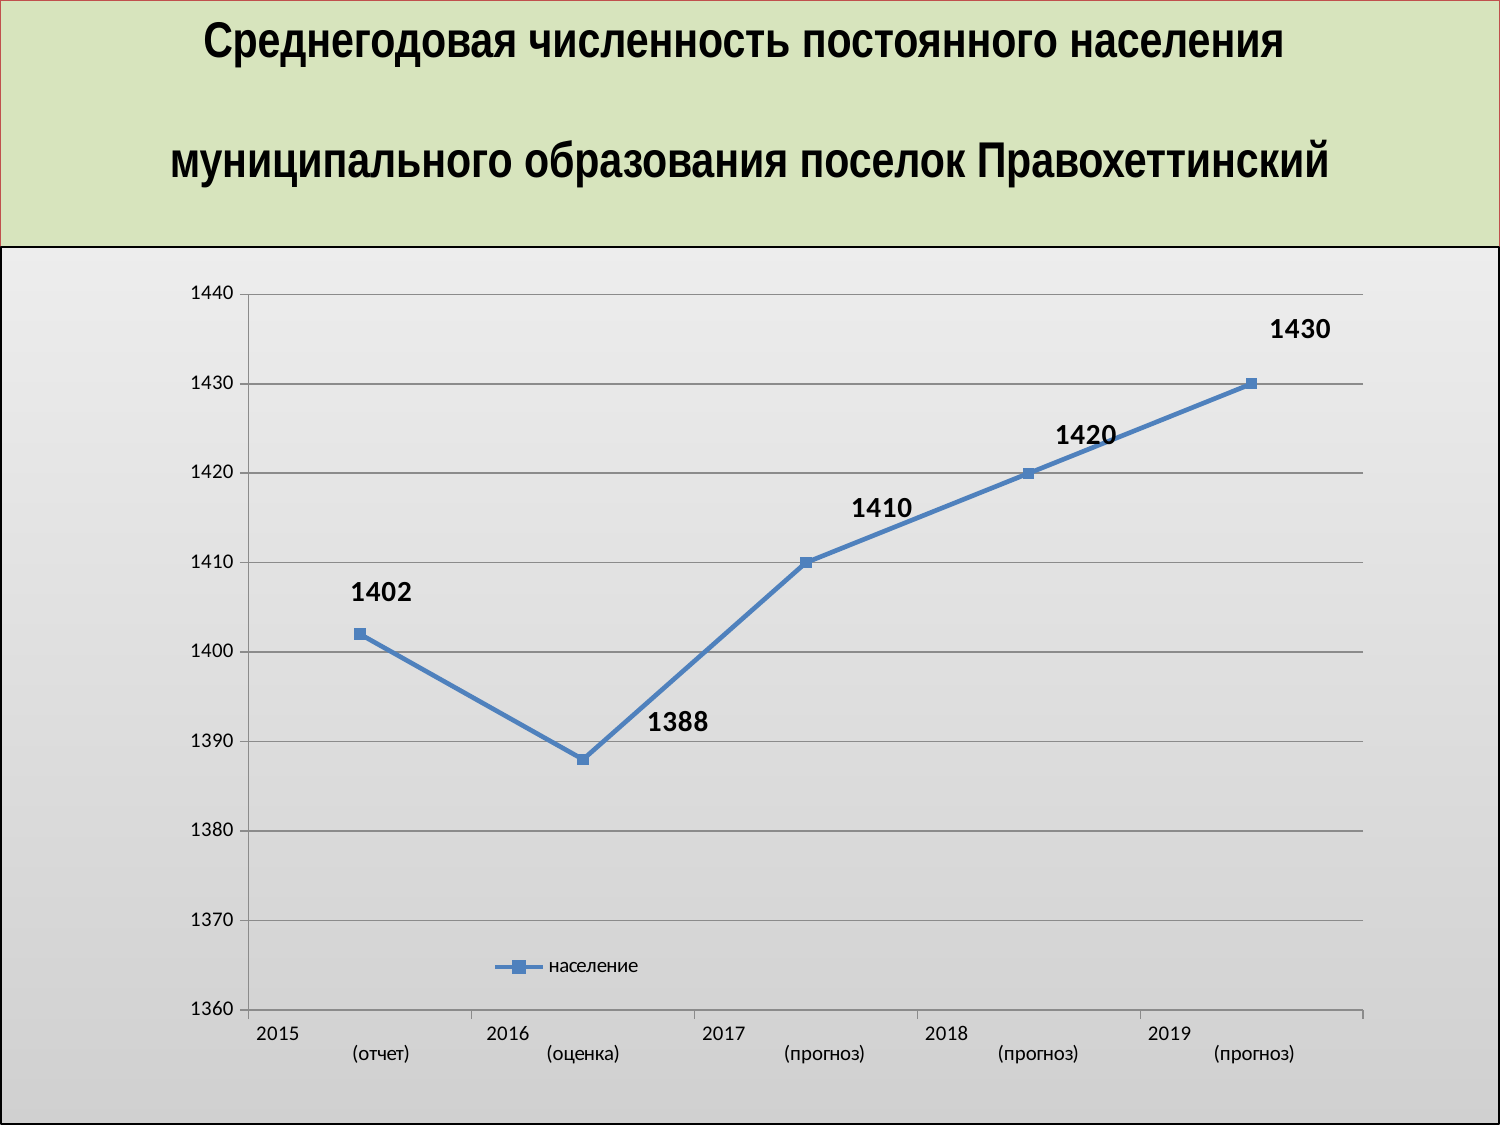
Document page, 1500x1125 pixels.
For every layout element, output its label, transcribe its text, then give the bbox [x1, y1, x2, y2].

title Среднегодовая численность постоянного населения муниципального образования поселок Правохеттинский [0, 0, 1500, 245]
chart [0, 245, 1500, 1125]
